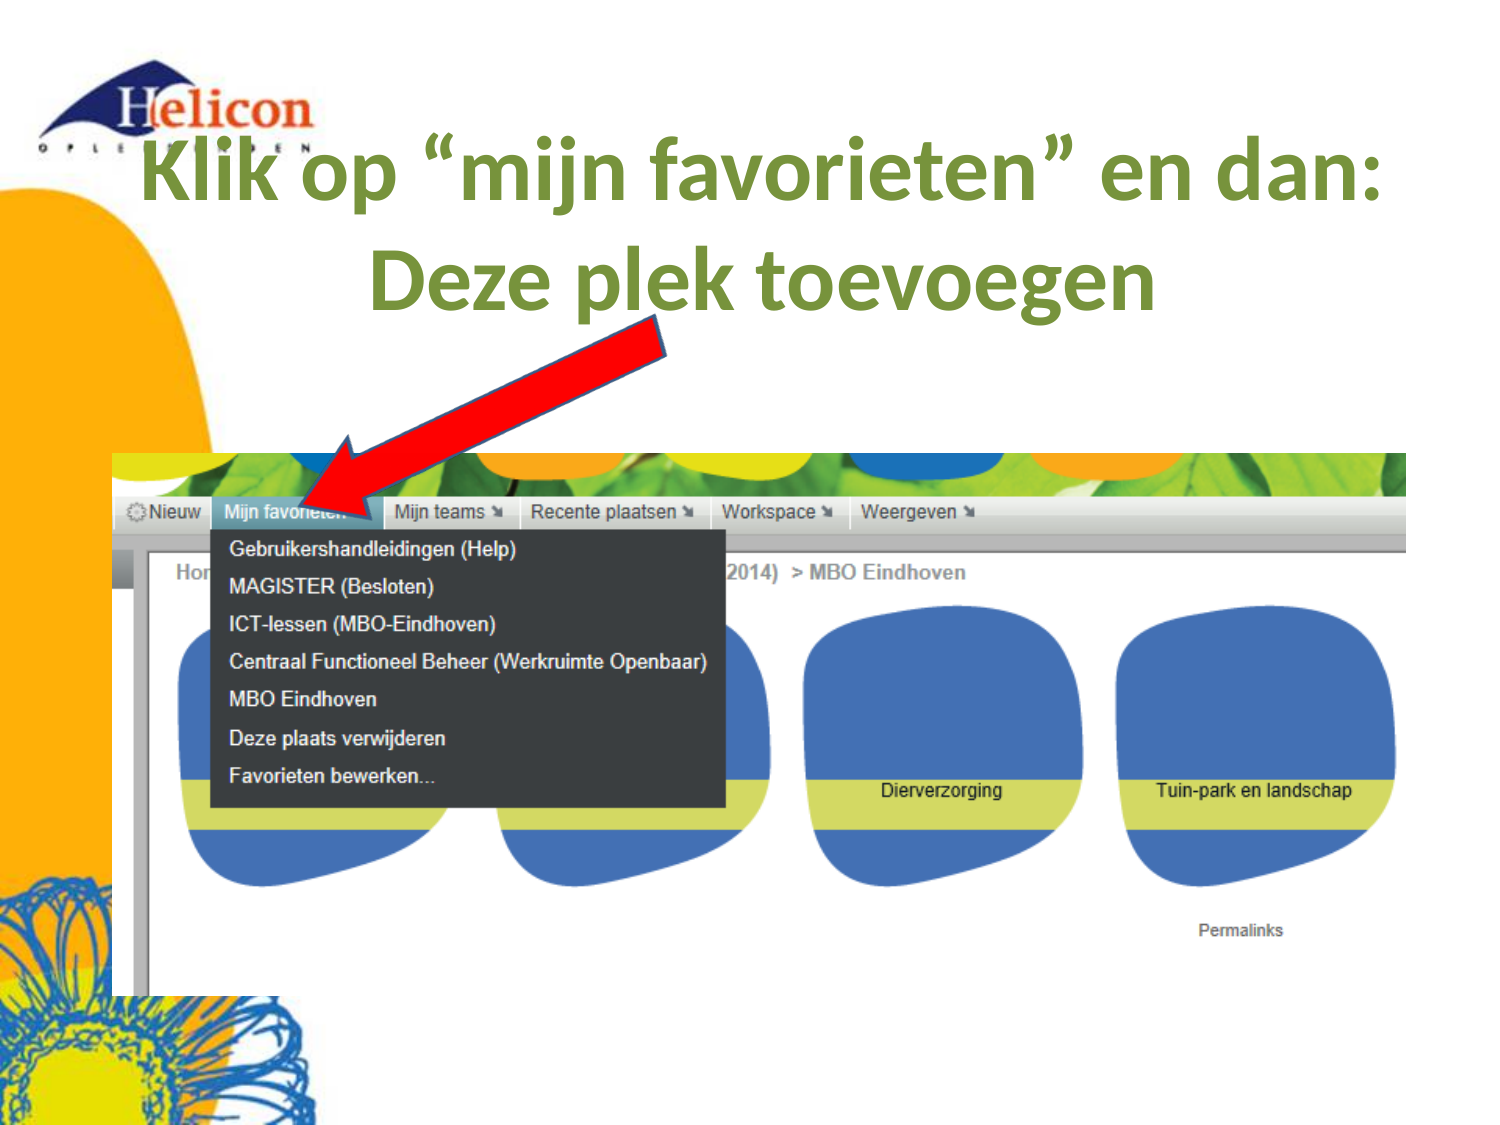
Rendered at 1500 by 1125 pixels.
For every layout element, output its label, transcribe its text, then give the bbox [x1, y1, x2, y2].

title Klik op “mijn favorieten” en dan: Deze plek toevoegen [88, 125, 1439, 313]
picture [0, 0, 1500, 1125]
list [111, 453, 1407, 996]
